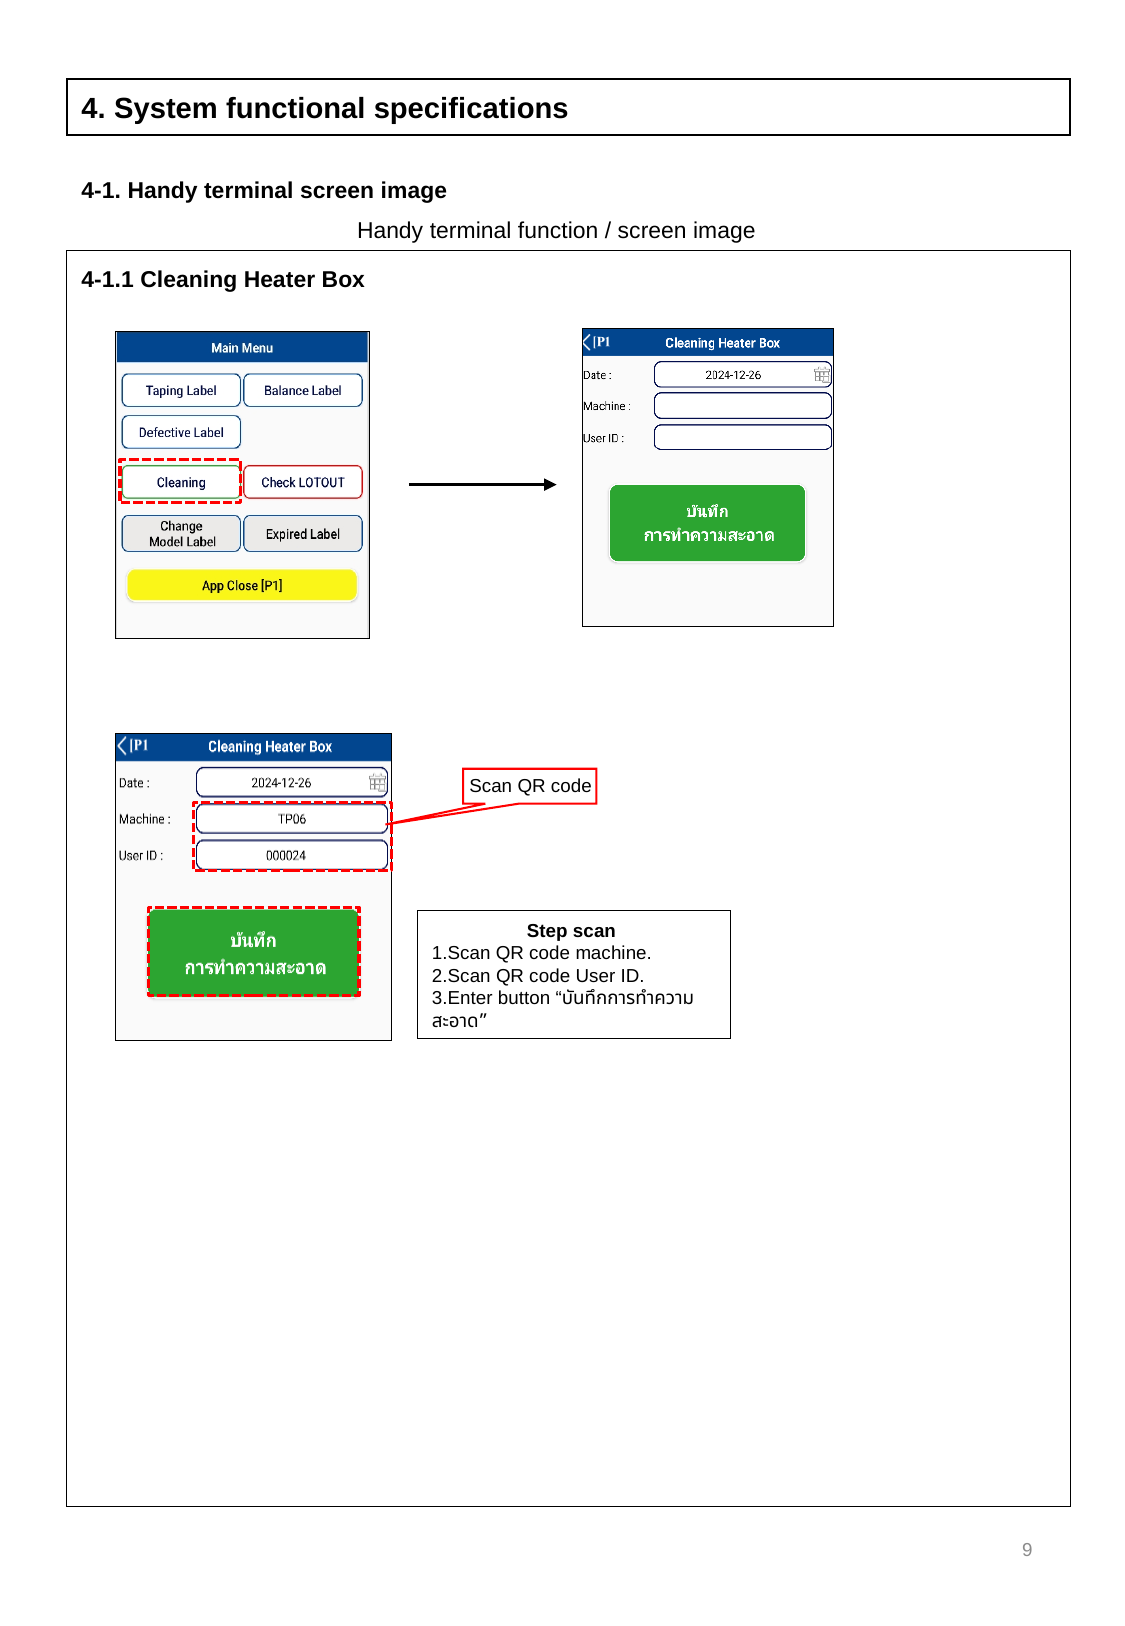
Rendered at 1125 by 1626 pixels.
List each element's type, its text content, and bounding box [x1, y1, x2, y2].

picture [115, 331, 370, 639]
text_box 4-1.1 Cleaning Heater Box [66, 257, 1069, 300]
text_box Step scan 1.Scan QR code machine. 2.Scan QR code User ID. 3.Enter button “บันทึกการทำความสะอาด” [417, 910, 731, 1039]
text_box Handy terminal function / screen image [54, 207, 1059, 250]
picture [115, 733, 392, 1041]
picture [582, 328, 834, 627]
slide_number 9 [794, 1507, 1048, 1593]
text_box Scan QR code [454, 766, 621, 804]
text_box 4-1. Handy terminal screen image [66, 168, 1071, 211]
text_box [66, 250, 1071, 1507]
text_box [392, 804, 598, 825]
text_box 4. System functional specifications [66, 78, 1071, 136]
